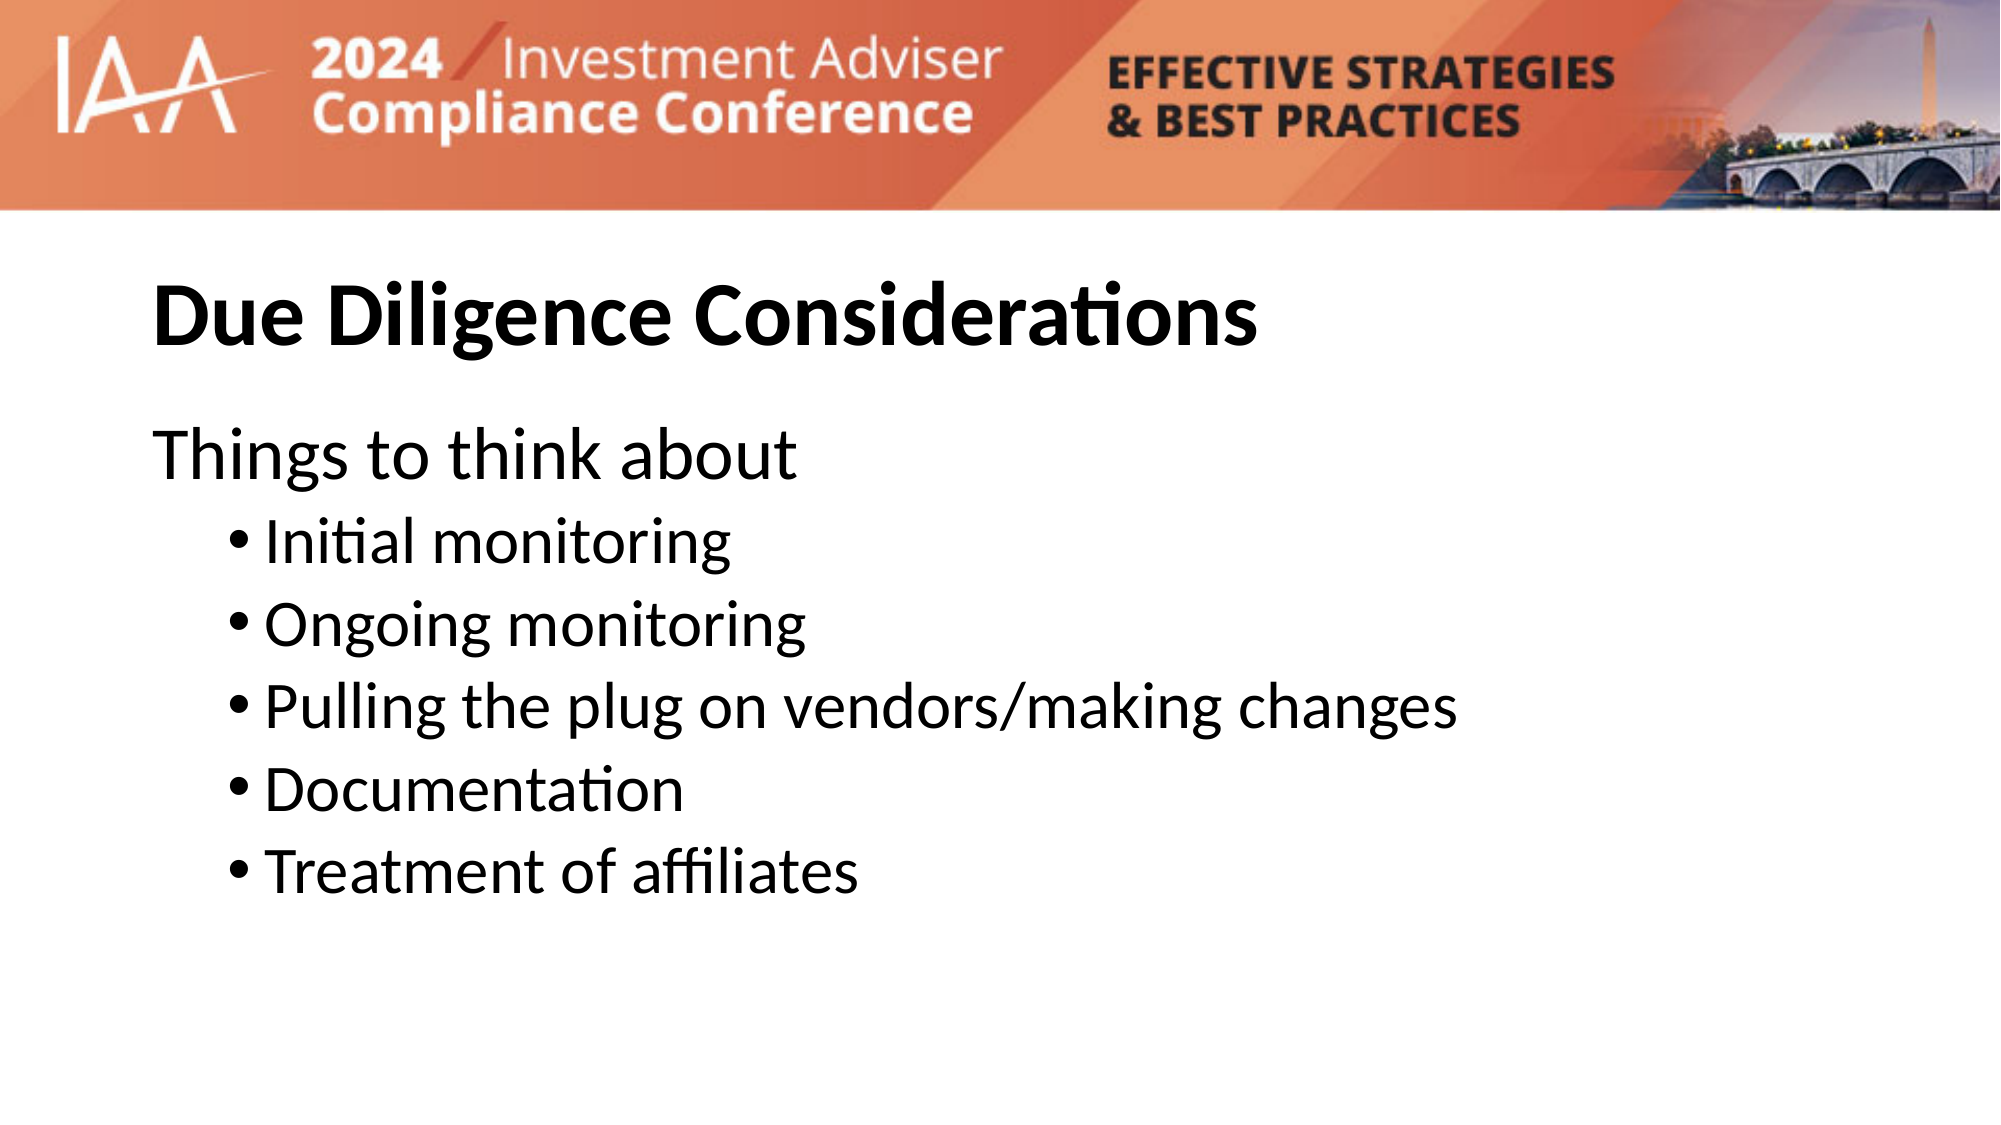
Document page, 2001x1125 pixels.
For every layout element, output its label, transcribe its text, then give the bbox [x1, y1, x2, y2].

title Due Diligence Considerations [137, 207, 1863, 407]
list Things to think about Initial monitoring Ongoing monitoring Pulling the plug on vendors/making changes Documentation Treatment of affiliates [137, 407, 1863, 1014]
picture [0, 0, 2000, 213]
